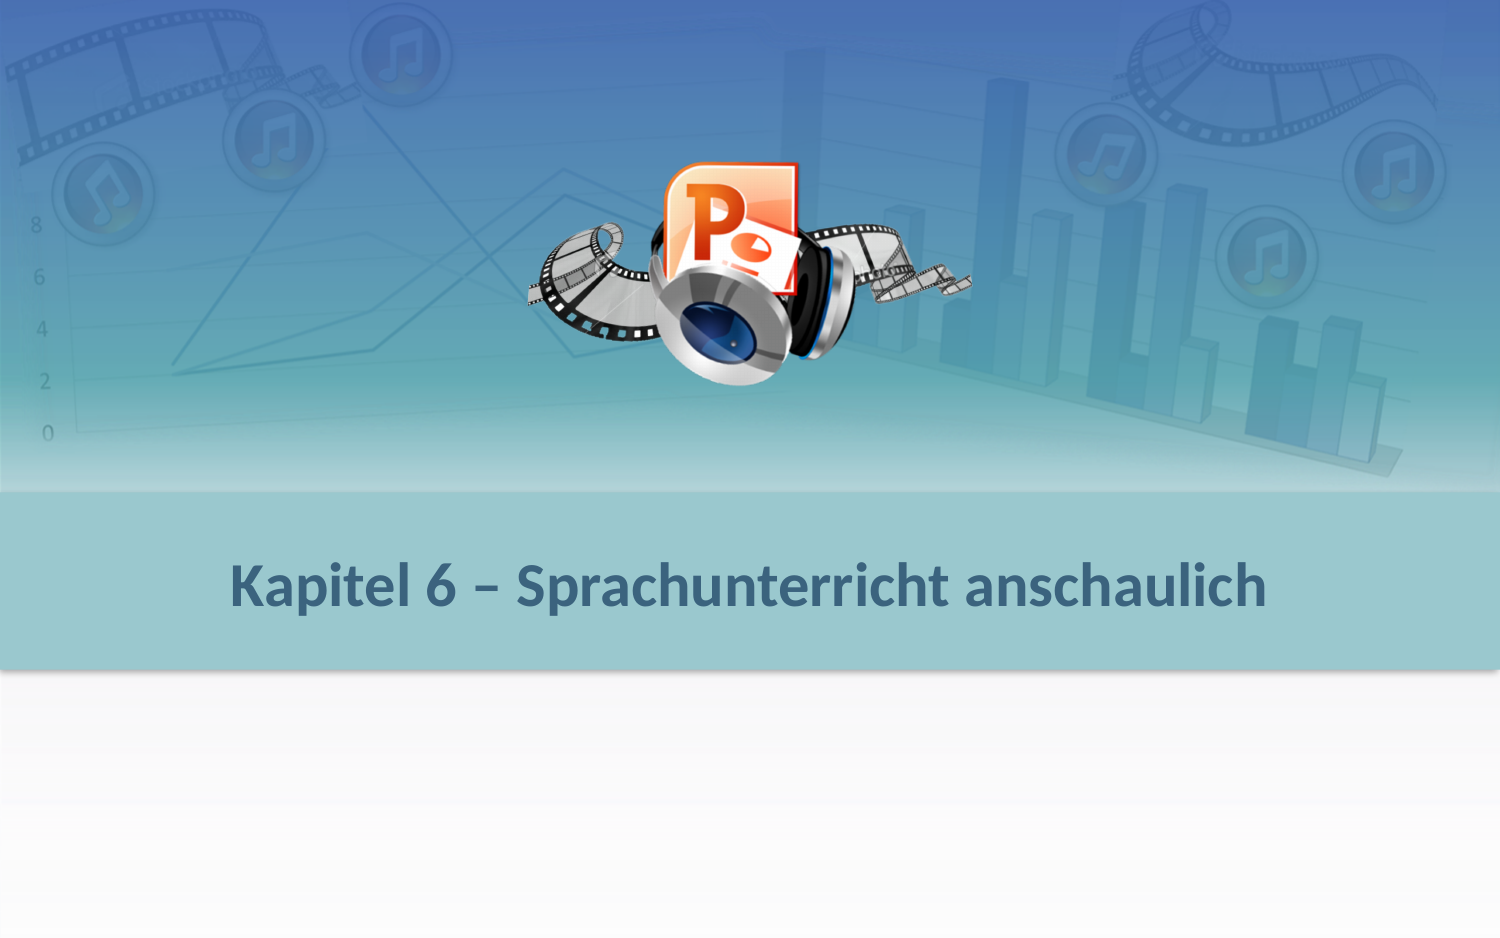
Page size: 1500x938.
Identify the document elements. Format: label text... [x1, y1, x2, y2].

title Kapitel 6 – Sprachunterricht anschaulich [0, 492, 1500, 670]
picture [0, 670, 1500, 938]
picture [0, 0, 1500, 492]
